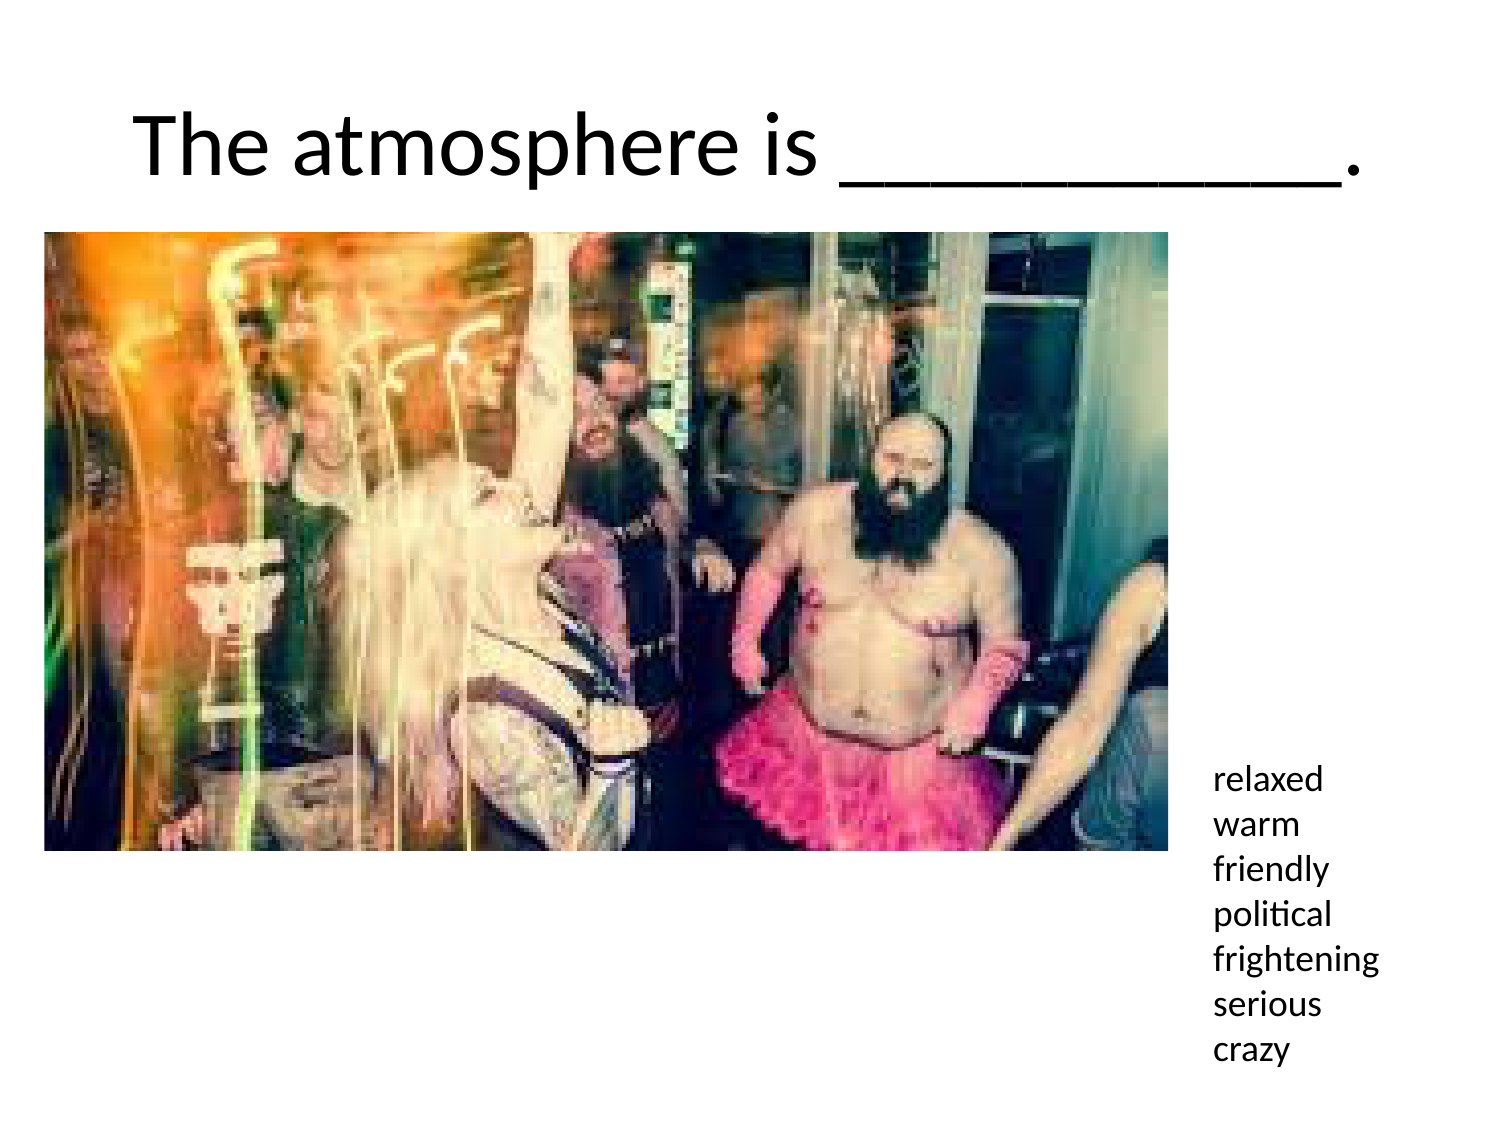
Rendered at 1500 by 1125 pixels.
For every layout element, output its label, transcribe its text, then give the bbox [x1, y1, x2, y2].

text_box relaxed warm friendly political frightening serious crazy [1198, 746, 1395, 1121]
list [44, 232, 1169, 851]
title The atmosphere is ___________. [75, 45, 1425, 233]
